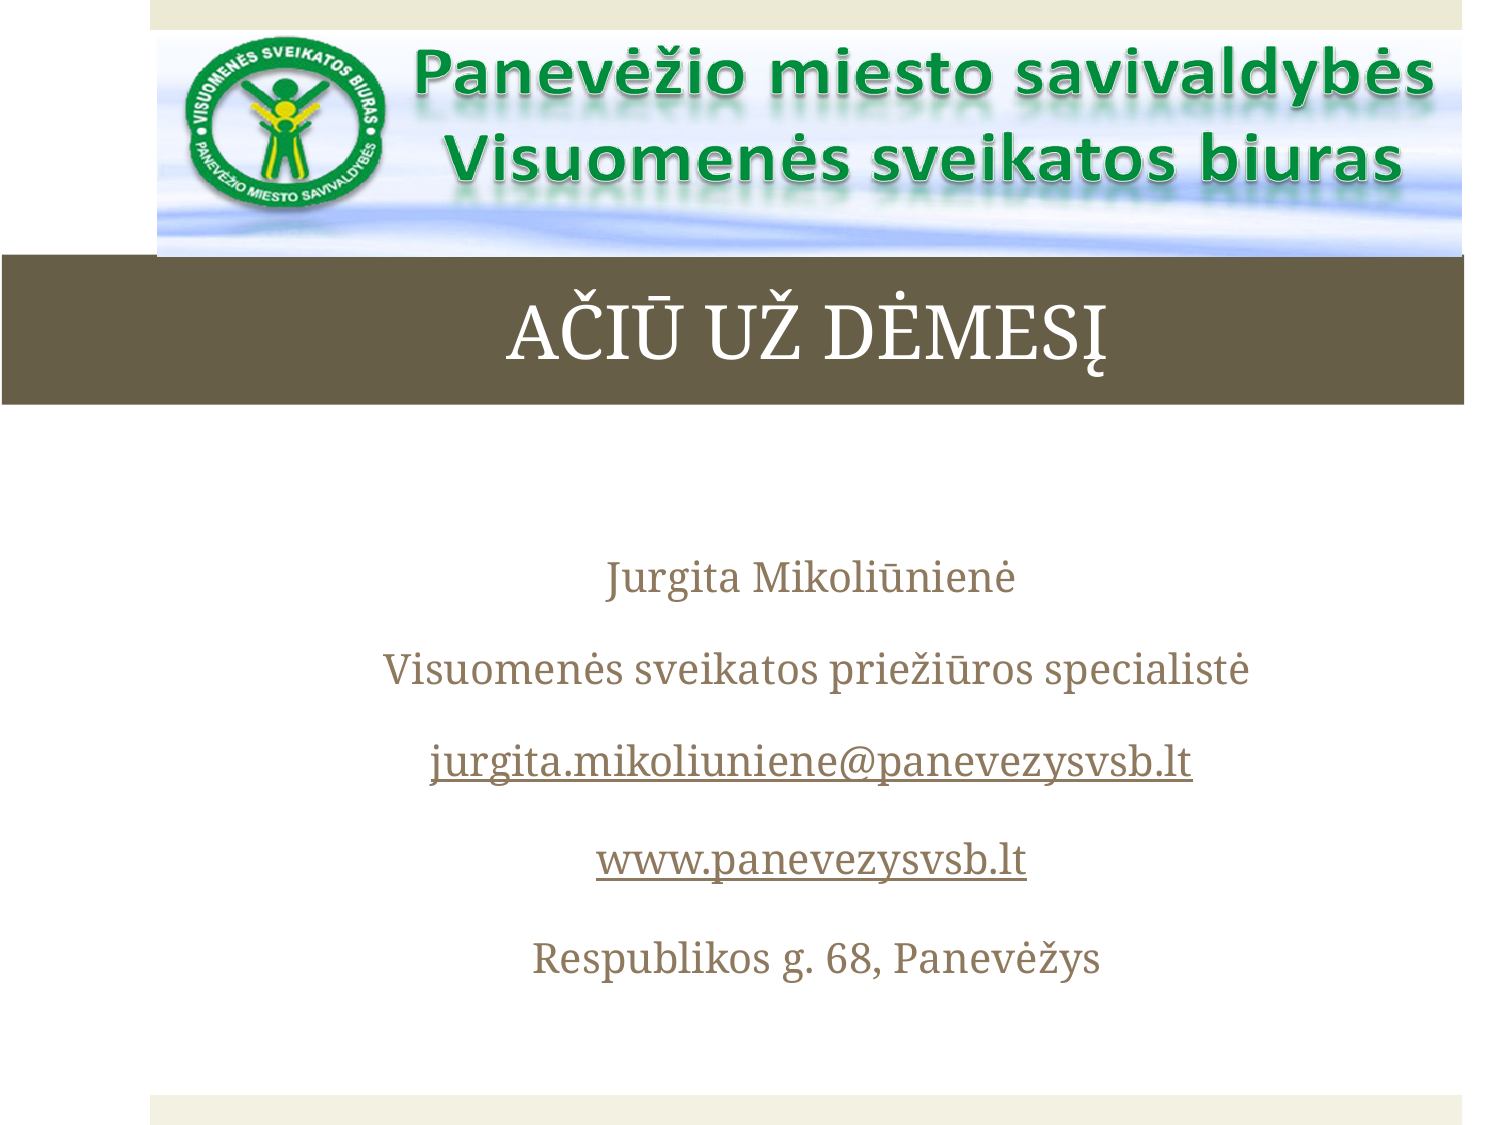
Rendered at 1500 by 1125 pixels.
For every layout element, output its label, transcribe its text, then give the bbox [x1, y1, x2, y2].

picture [157, 34, 1462, 257]
list Jurgita Mikoliūnienė Visuomenės sveikatos priežiūros specialistė jurgita.mikoliuniene@panevezysvsb.lt www.panevezysvsb.lt Respublikos g. 68, Panevėžys [202, 543, 1432, 1028]
title AČIŪ UŽ DĖMESĮ [1, 254, 1465, 405]
